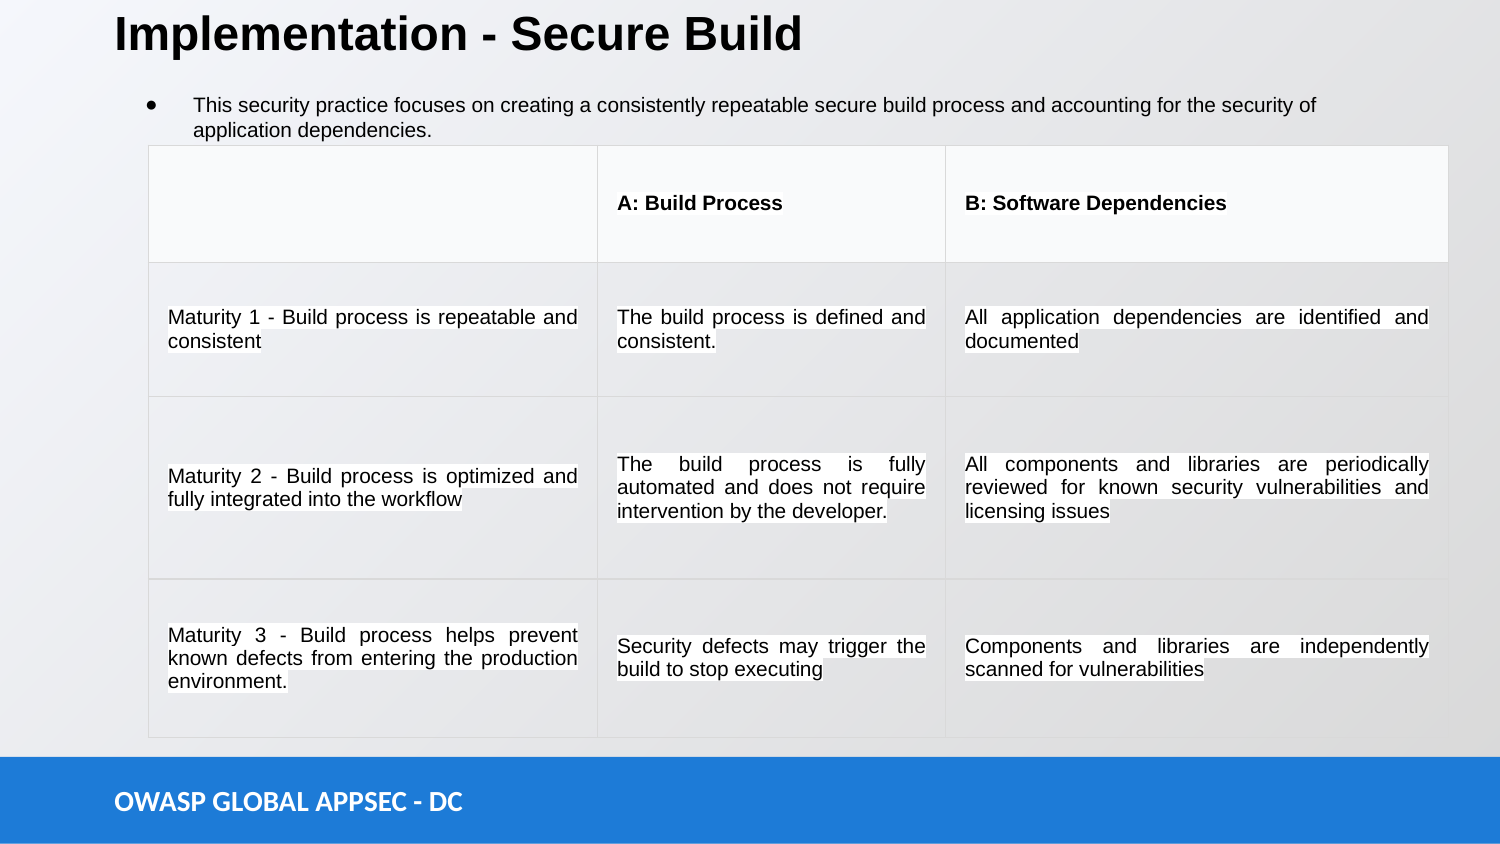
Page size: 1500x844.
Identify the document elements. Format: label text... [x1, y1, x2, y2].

table_cell All application dependencies are identified and documented [946, 263, 1448, 396]
table_cell All components and libraries are periodically reviewed for known security vulnerabilities and licensing issues [946, 397, 1448, 578]
table_cell Maturity 3 - Build process helps prevent known defects from entering the production environment. [149, 580, 597, 737]
table_cell Maturity 2 - Build process is optimized and fully integrated into the workflow [149, 397, 597, 578]
table_cell Security defects may trigger the build to stop executing [598, 580, 945, 737]
table_header [149, 146, 597, 262]
table_cell The build process is defined and consistent. [598, 263, 945, 396]
table_header B: Software Dependencies [946, 146, 1448, 262]
title Implementation - Secure Build [103, 0, 1397, 93]
text_box This security practice focuses on creating a consistently repeatable secure build process and accounting for the security of application dependencies. [103, 76, 1372, 149]
table_cell Maturity 1 - Build process is repeatable and consistent [149, 263, 597, 396]
table_cell The build process is fully automated and does not require intervention by the developer. [598, 397, 945, 578]
table_header A: Build Process [598, 146, 945, 262]
table_cell Components and libraries are independently scanned for vulnerabilities [946, 580, 1448, 737]
